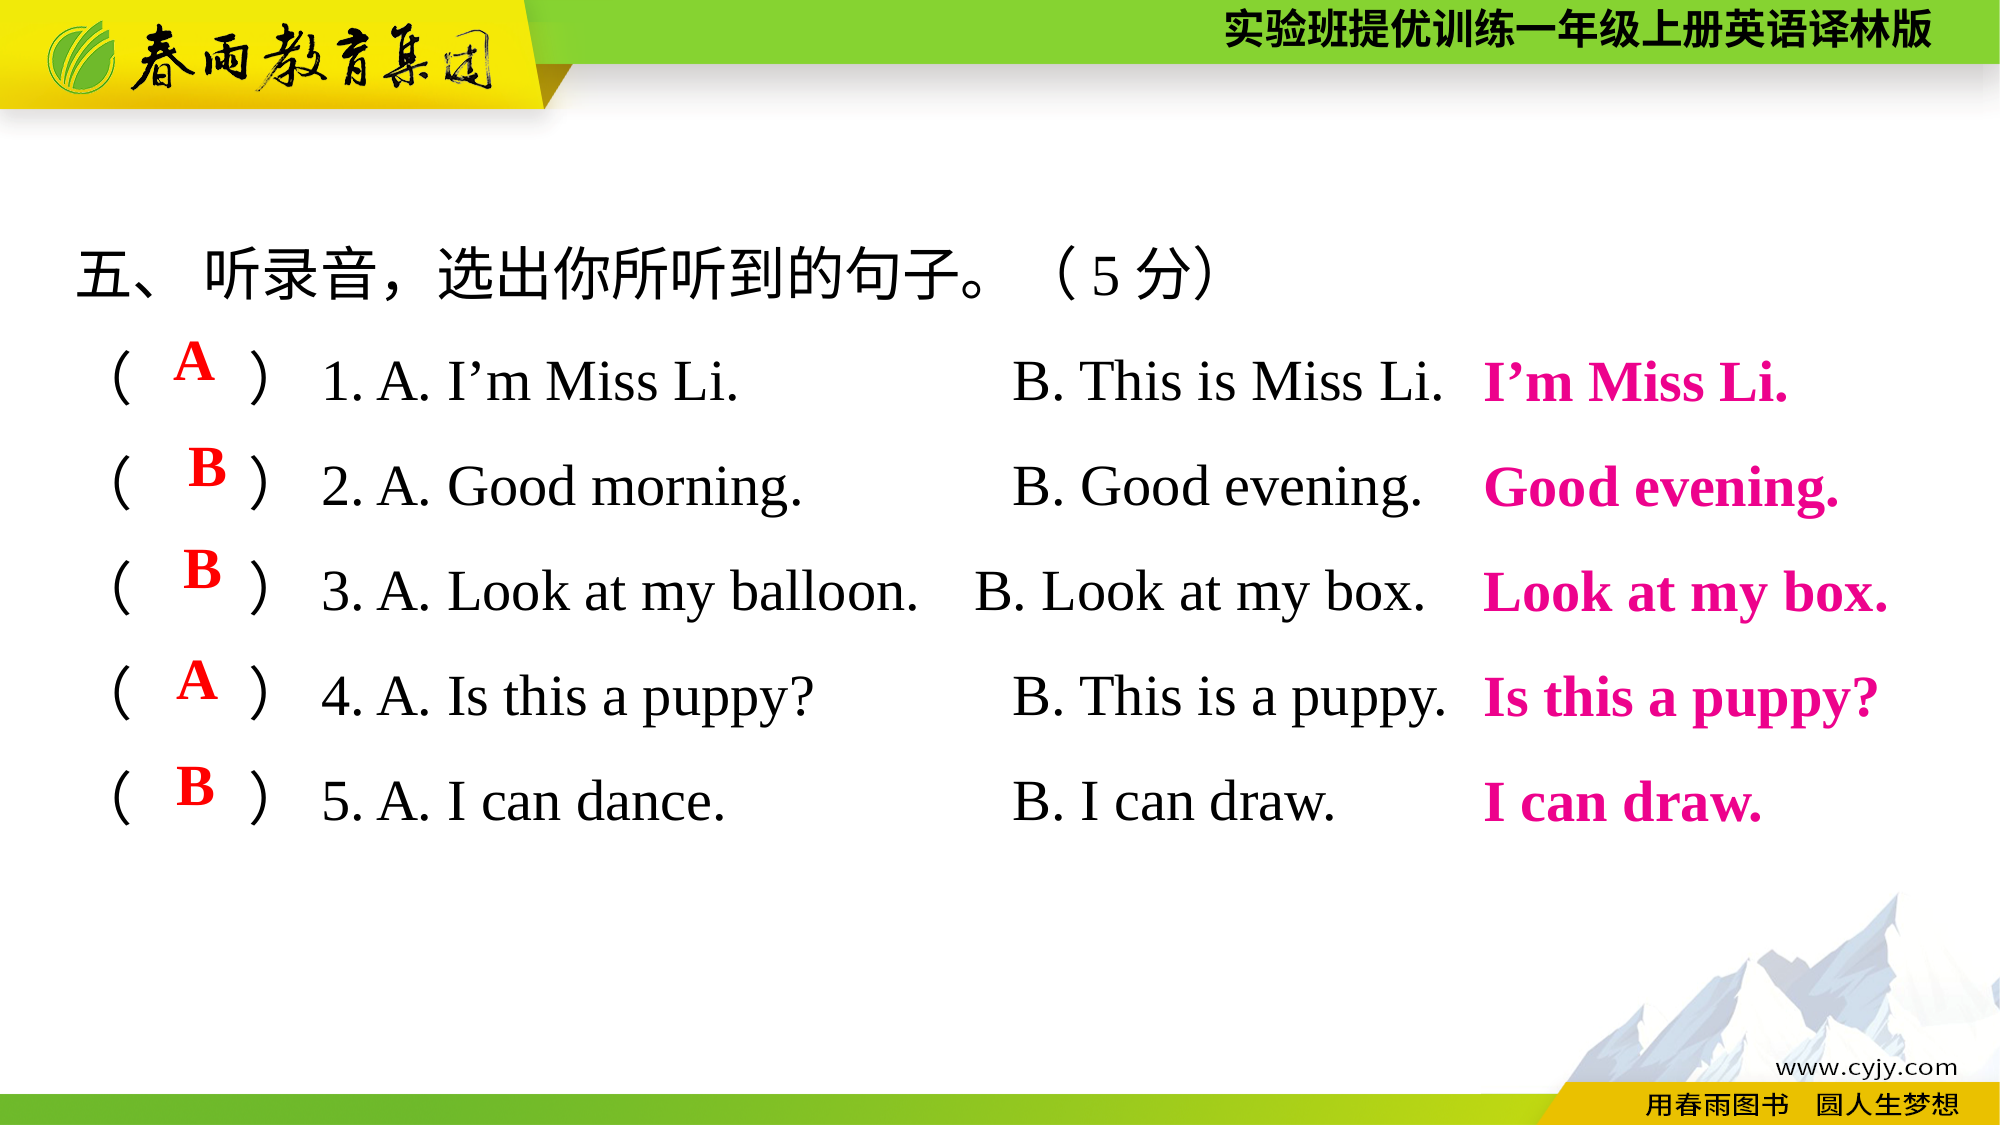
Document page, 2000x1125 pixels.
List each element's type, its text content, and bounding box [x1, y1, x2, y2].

text_box A [161, 633, 234, 719]
text_box B [161, 739, 231, 825]
text_box I’m Miss Li. Good evening. Look at my box. Is this a puppy? I can draw. [1468, 300, 2000, 841]
text_box A [158, 314, 245, 400]
text_box B [168, 522, 238, 608]
text_box B [173, 420, 257, 506]
picture [0, 0, 2000, 1125]
list 五、 听录音，选出你所听到的句子。（5分） （ ）1. A. I’m Miss Li. B. This is Miss Li. （ ）2. A. Good morning. B. Good evening. （ ）3. A. Look at my balloon. B. Look at my box. （ ）4. A. Is this a puppy? B. This is a puppy. （ ）5. A. I can dance. B. I can draw. [59, 194, 1944, 846]
